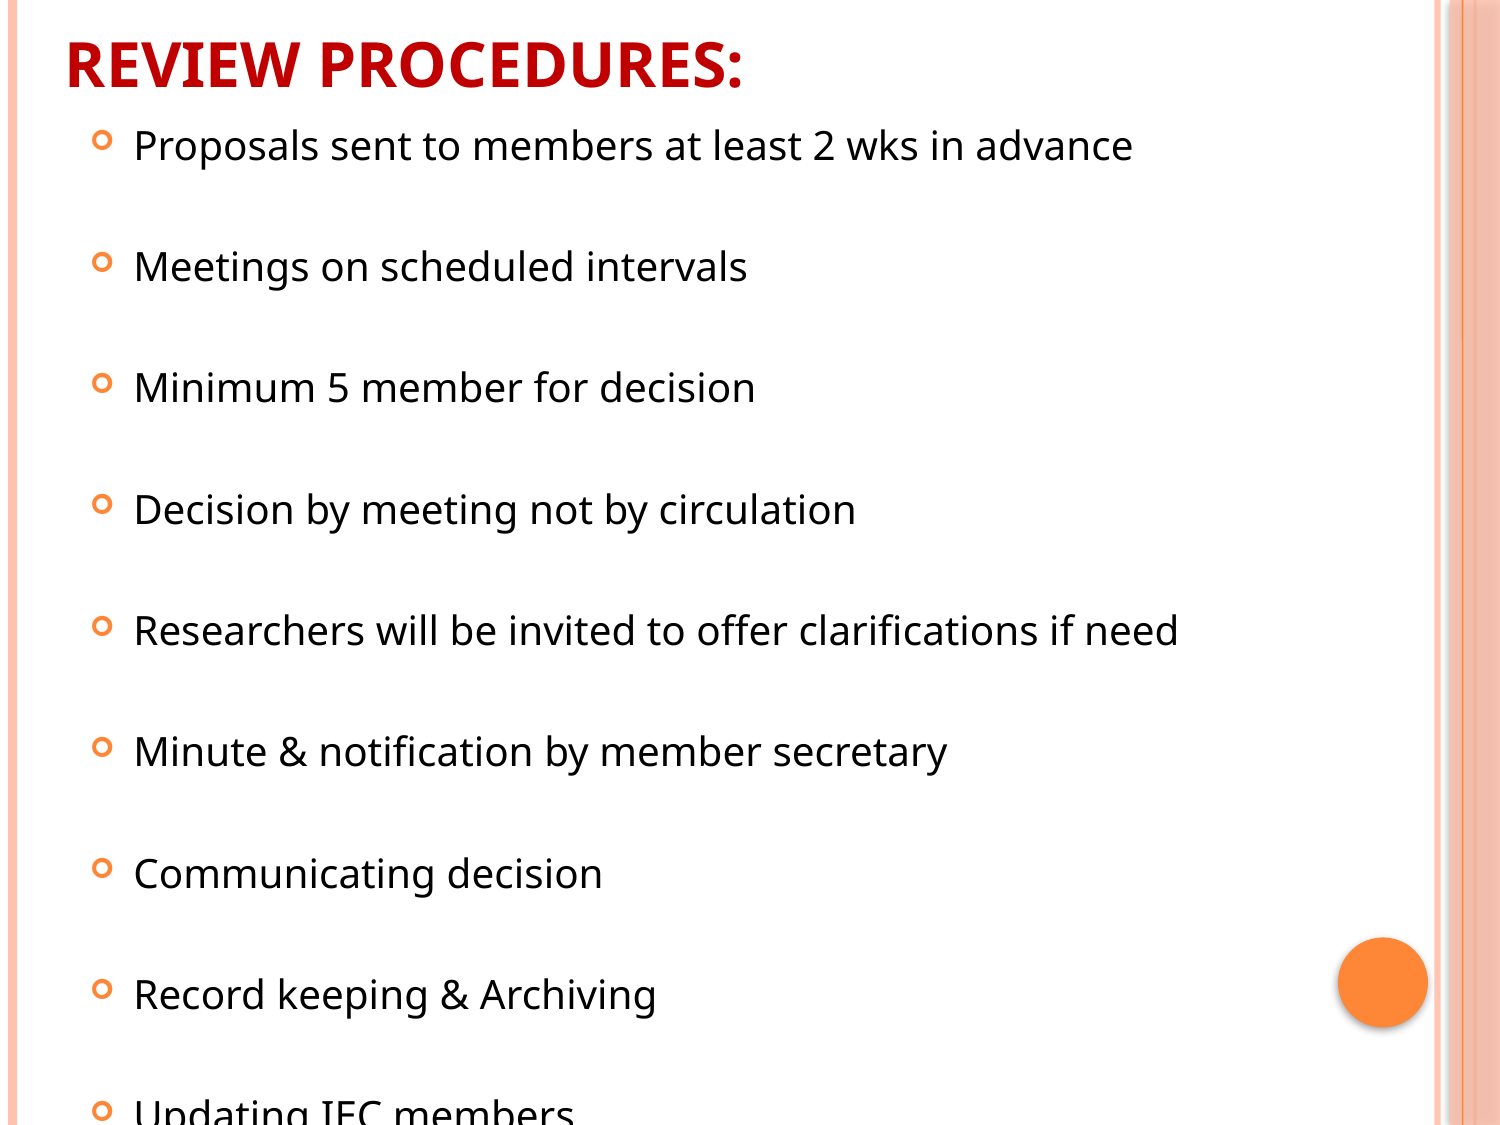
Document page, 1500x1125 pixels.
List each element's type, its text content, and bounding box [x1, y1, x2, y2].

title Review procedures: [50, 0, 1275, 108]
list Proposals sent to members at least 2 wks in advance Meetings on scheduled intervals Minimum 5 member for decision Decision by meeting not by circulation Researchers will be invited to offer clarifications if need Minute & notification by member secretary Communicating decision Record keeping & Archiving Updating IEC members [75, 112, 1313, 1125]
